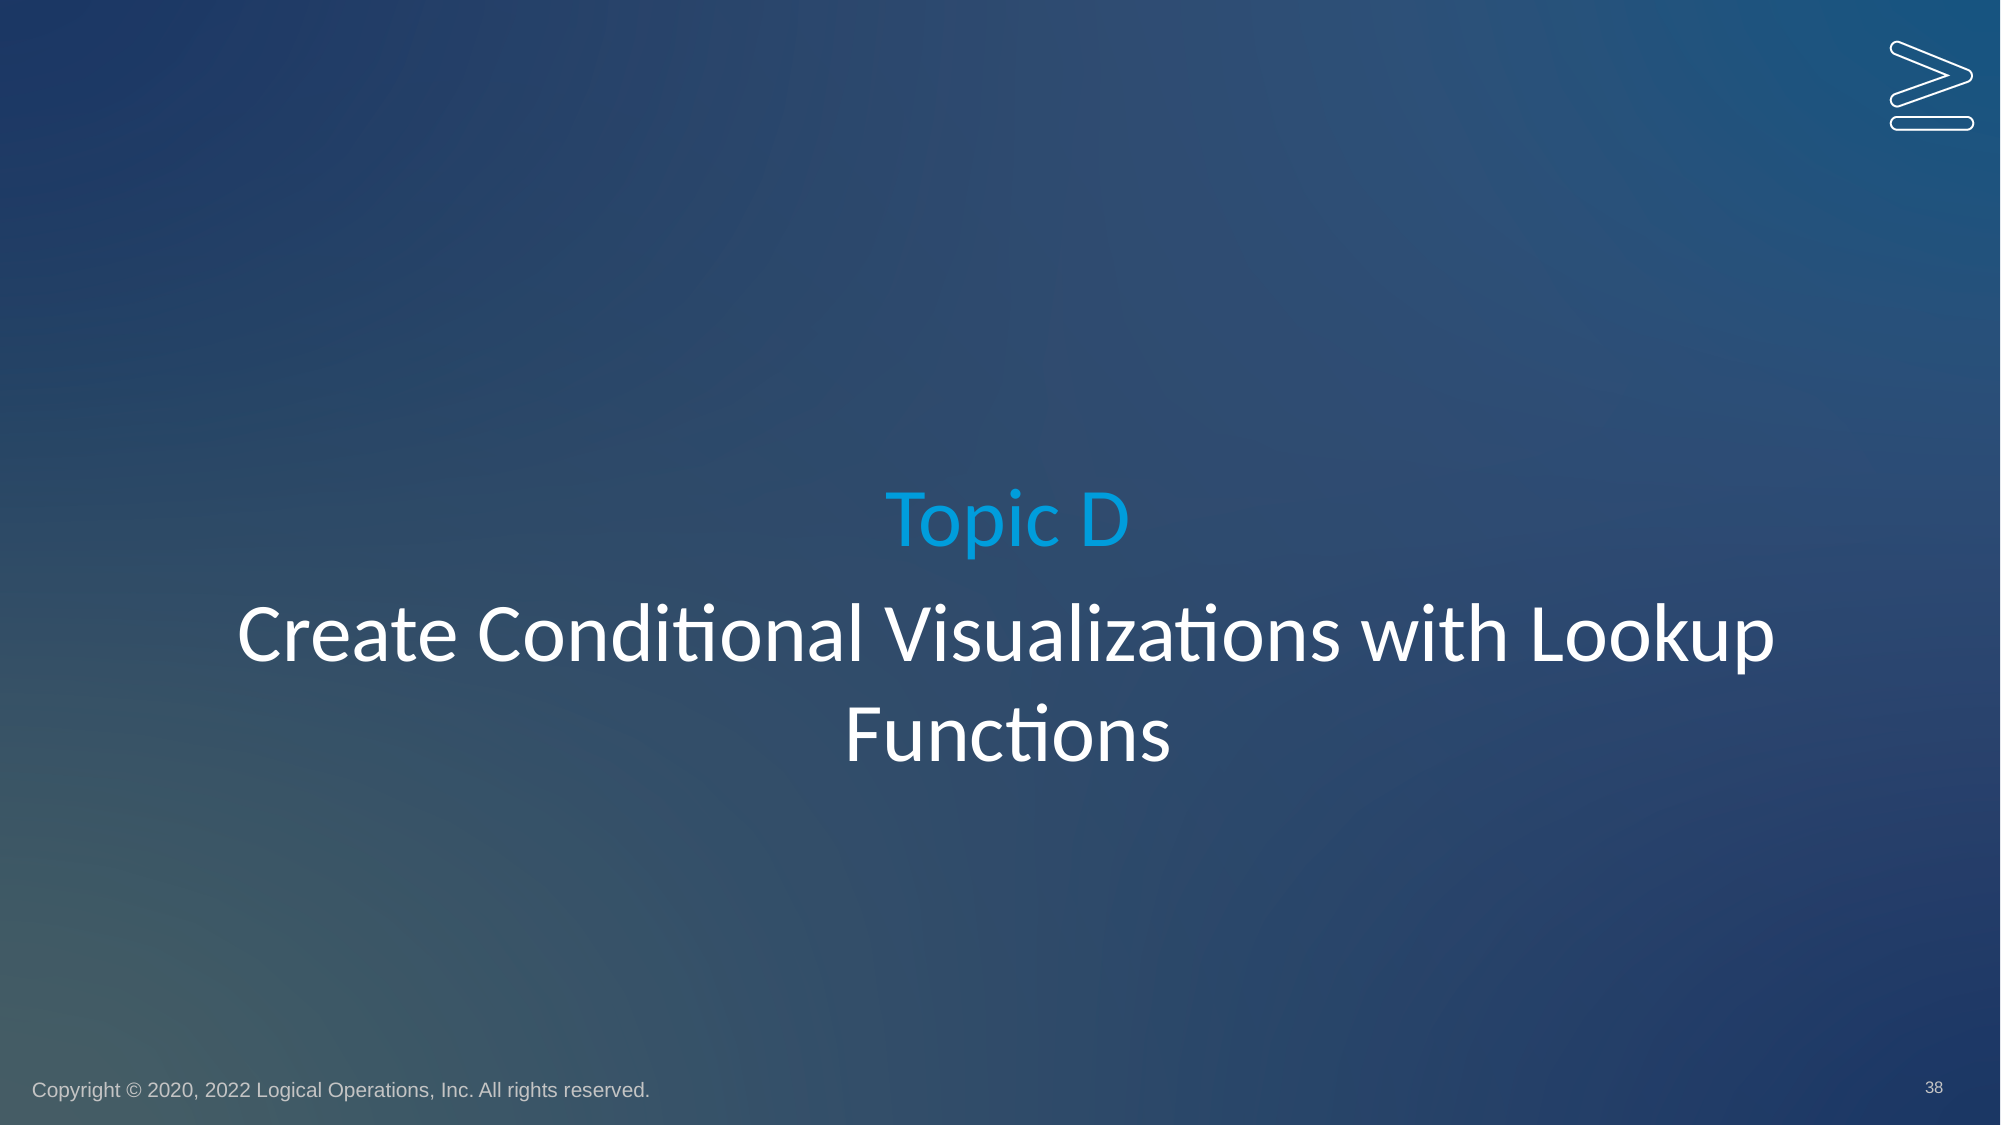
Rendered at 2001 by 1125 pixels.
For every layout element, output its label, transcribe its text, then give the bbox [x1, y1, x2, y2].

title Create Conditional Visualizations with Lookup Functions [157, 571, 1858, 795]
list Topic D [157, 324, 1858, 571]
slide_number 38 [1491, 1057, 1959, 1118]
picture [0, 0, 2001, 1125]
